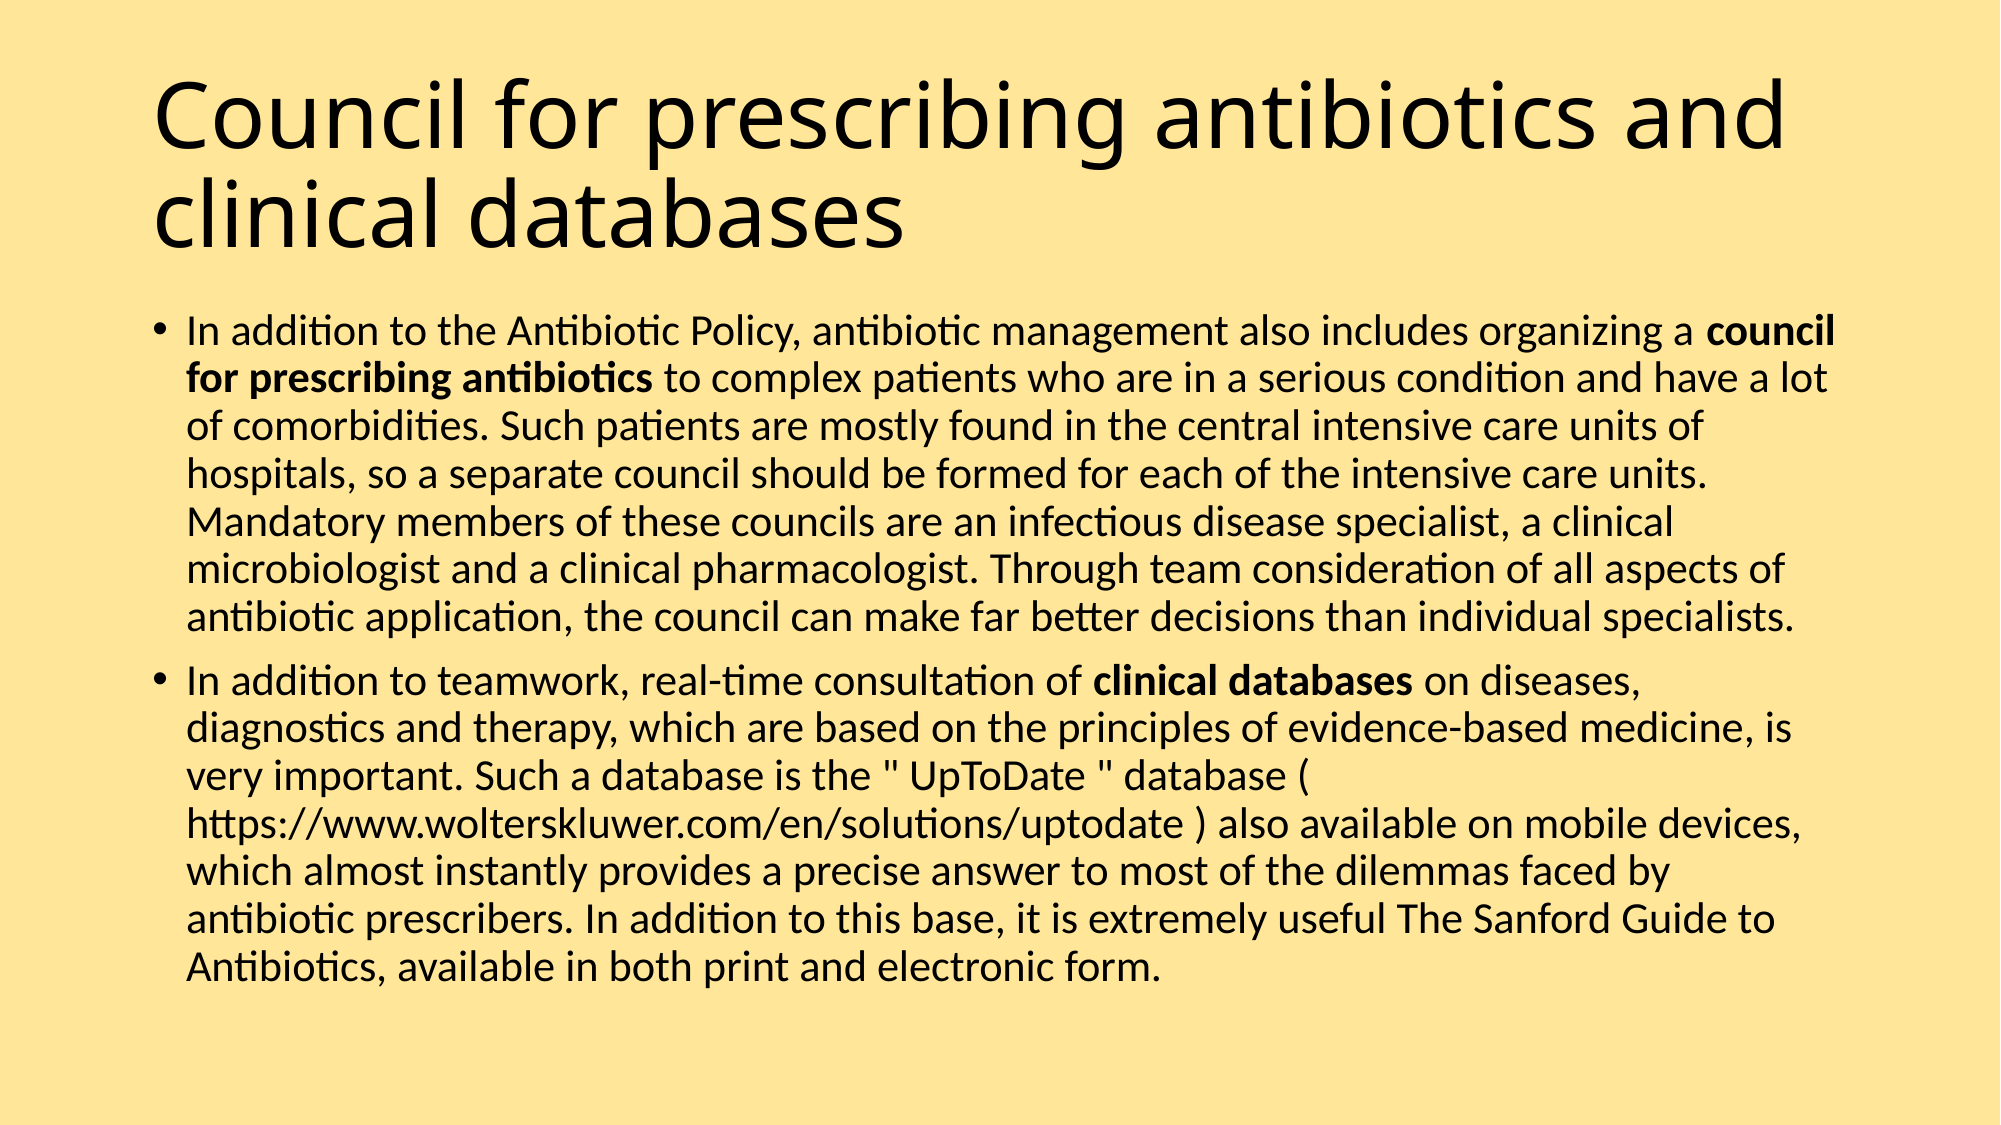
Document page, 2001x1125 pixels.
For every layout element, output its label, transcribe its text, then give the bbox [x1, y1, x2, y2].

list In addition to the Antibiotic Policy, antibiotic management also includes organizing a council for prescribing antibiotics to complex patients who are in a serious condition and have a lot of comorbidities. Such patients are mostly found in the central intensive care units of hospitals, so a separate council should be formed for each of the intensive care units. Mandatory members of these councils are an infectious disease specialist, a clinical microbiologist and a clinical pharmacologist. Through team consideration of all aspects of antibiotic application, the council can make far better decisions than individual specialists. In addition to teamwork, real-time consultation of clinical databases on diseases, diagnostics and therapy, which are based on the principles of evidence-based medicine, is very important. Such a database is the " UpToDate " database ( https://www.wolterskluwer.com/en/solutions/uptodate ) also available on mobile devices, which almost instantly provides a precise answer to most of the dilemmas faced by antibiotic prescribers. In addition to this base, it is extremely useful The Sanford Guide to Antibiotics, available in both print and electronic form. [137, 299, 1863, 1014]
title Council for prescribing antibiotics and clinical databases [137, 59, 1863, 278]
